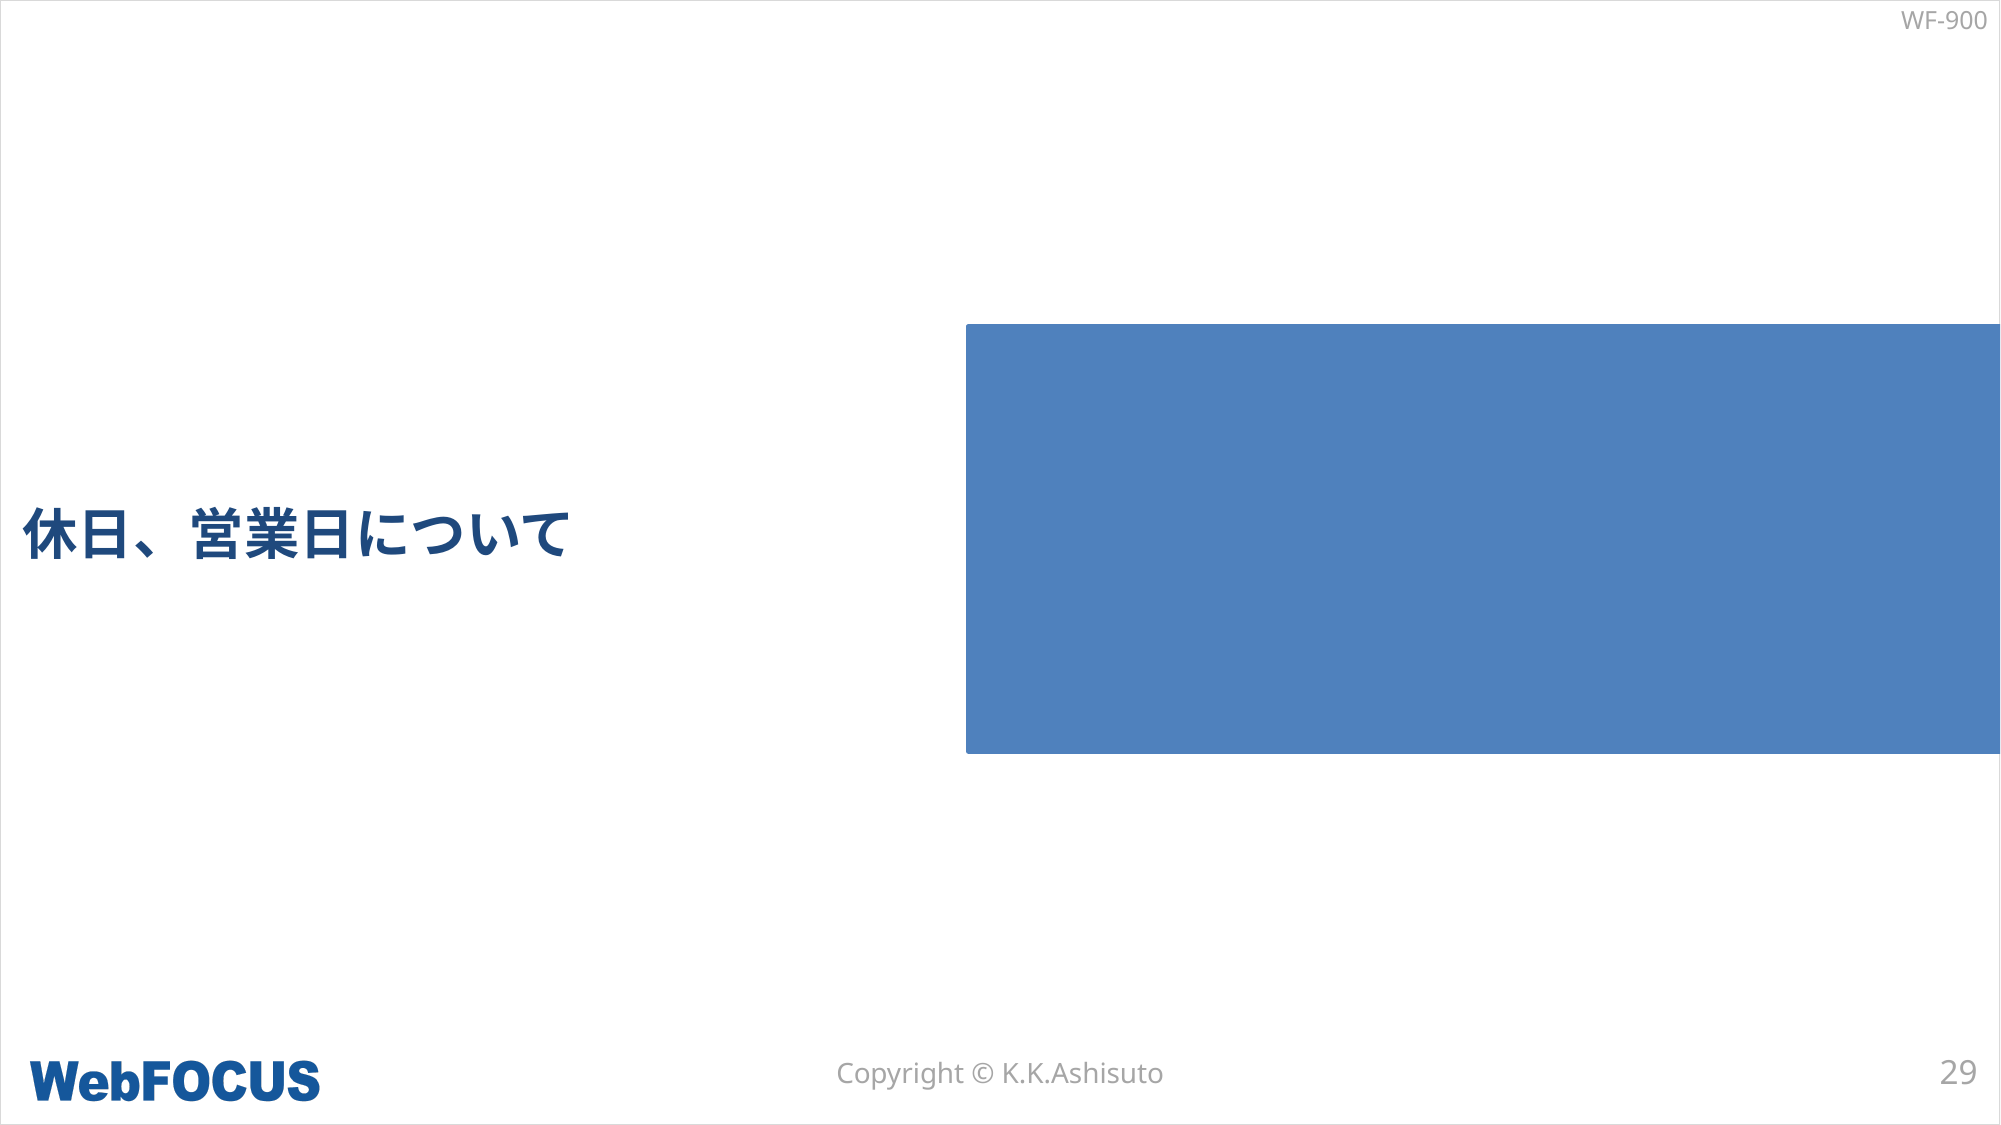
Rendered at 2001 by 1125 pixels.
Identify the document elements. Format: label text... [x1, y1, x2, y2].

picture [25, 1050, 323, 1111]
title 休日、営業日について [7, 455, 937, 610]
